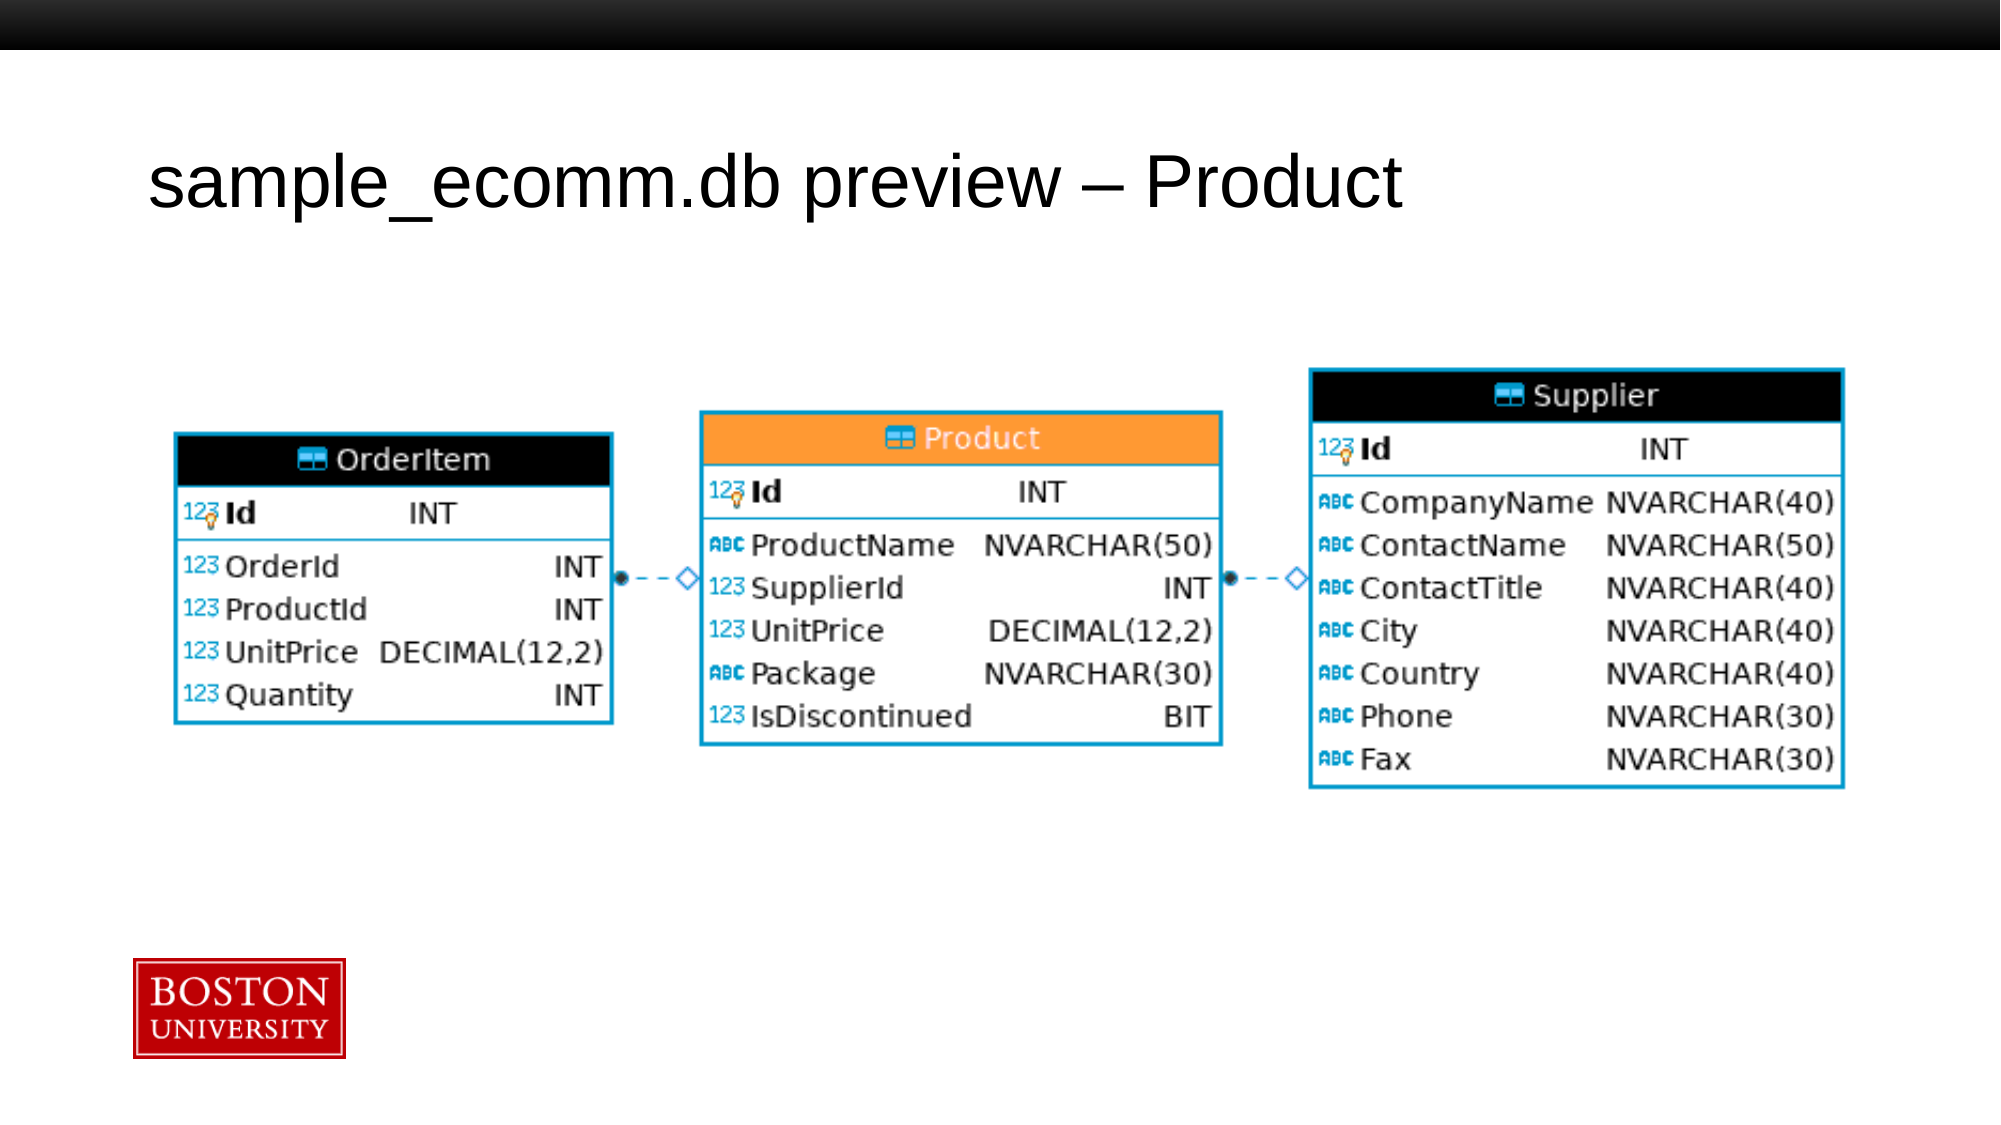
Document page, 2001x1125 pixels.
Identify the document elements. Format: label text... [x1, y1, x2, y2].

title sample_ecomm.db preview – Product [133, 125, 1867, 238]
picture [133, 958, 346, 1059]
list [133, 304, 1922, 893]
picture [110, 304, 1867, 812]
